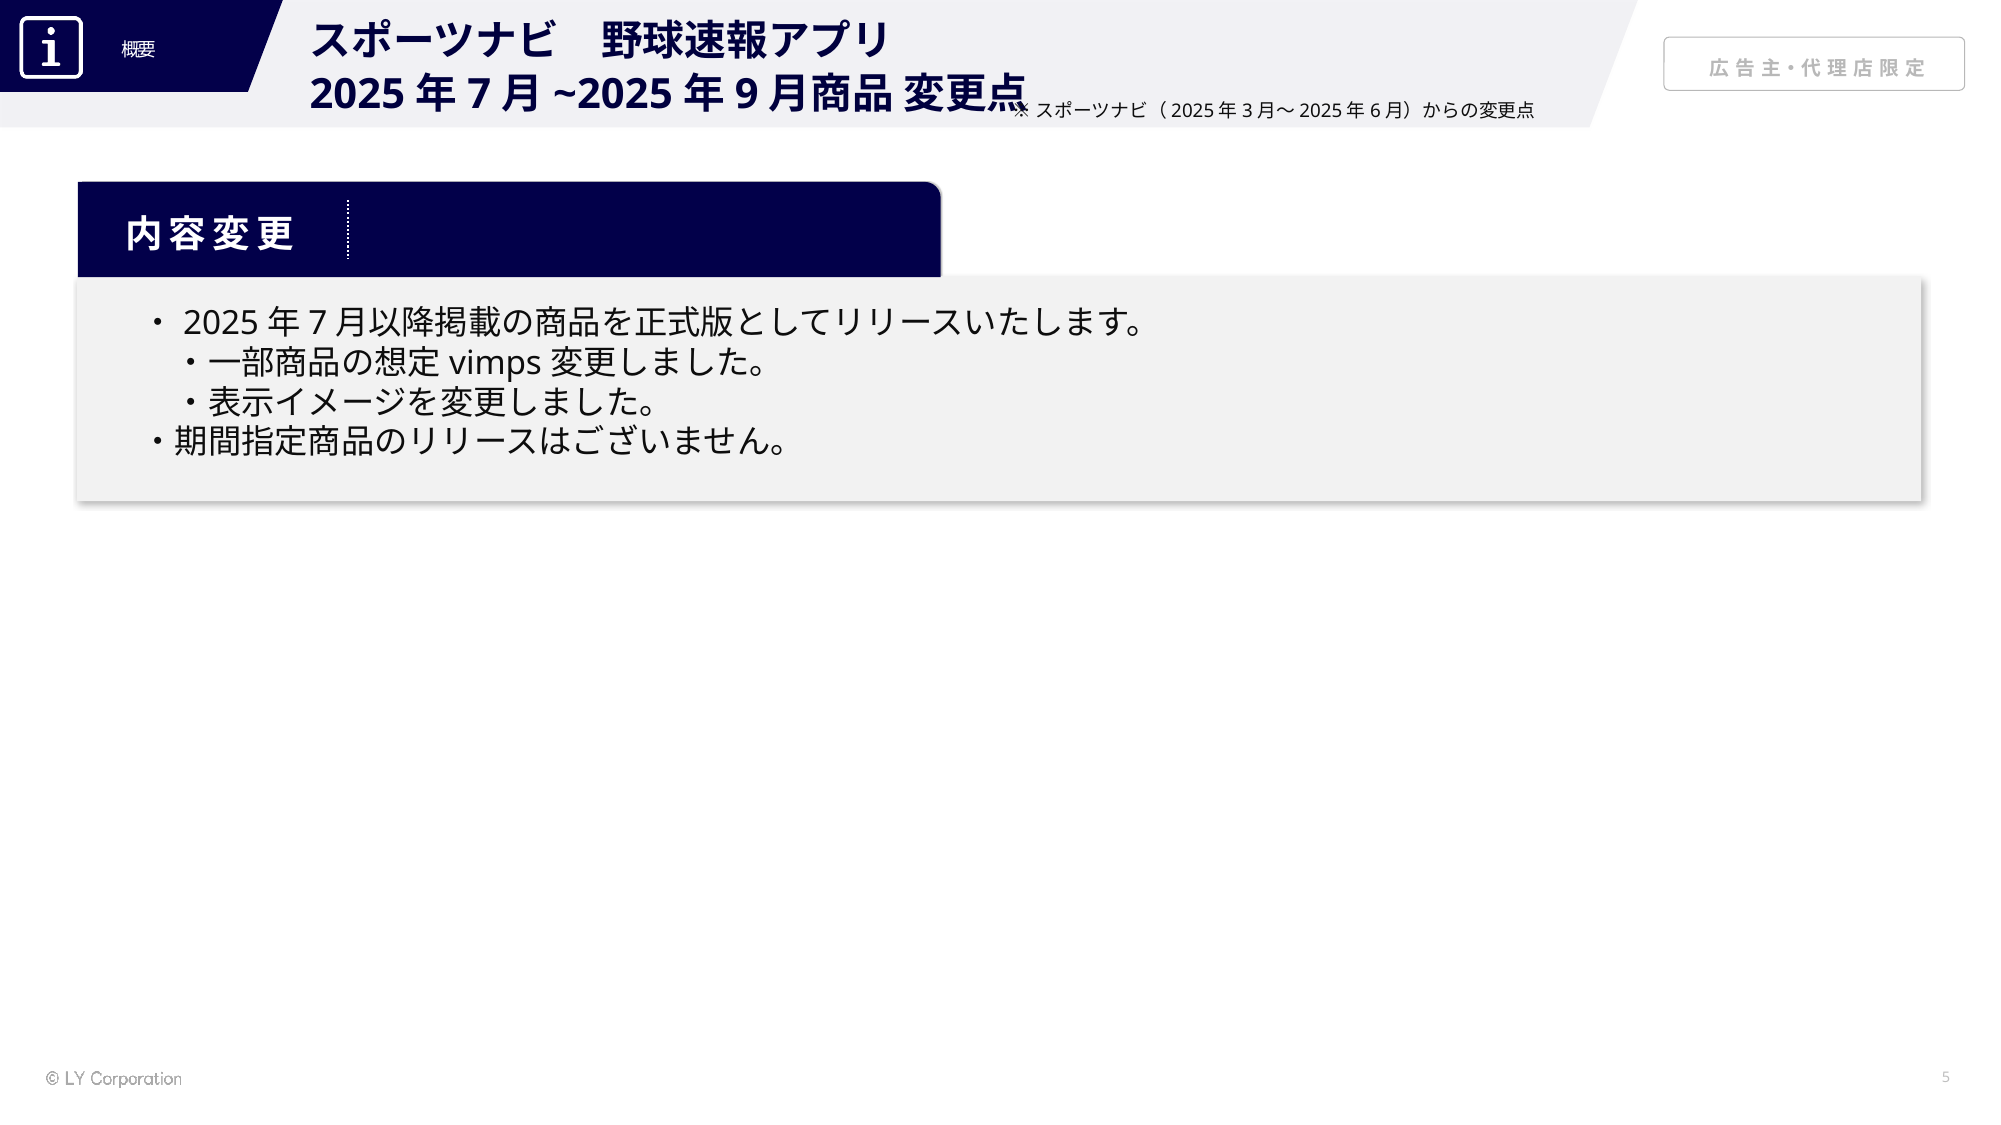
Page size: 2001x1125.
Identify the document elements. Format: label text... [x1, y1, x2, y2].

text_box ※スポーツナビ（2025年3月～2025年6月）からの変更点 [1012, 96, 1536, 122]
text_box ・2025年7月以降掲載の商品を正式版としてリリースいたします。 ・一部商品の想定vimps変更しました。 ・表示イメージを変更しました。 ・期間指定商品のリリースはございません。 [76, 275, 1922, 502]
list スポーツナビ 野球速報アプリ 2025年7月~2025年9月商品 変更点 [309, 41, 1645, 97]
picture [9, 5, 92, 87]
picture [46, 1071, 181, 1088]
text_box 概要 [97, 13, 180, 81]
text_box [77, 181, 941, 278]
